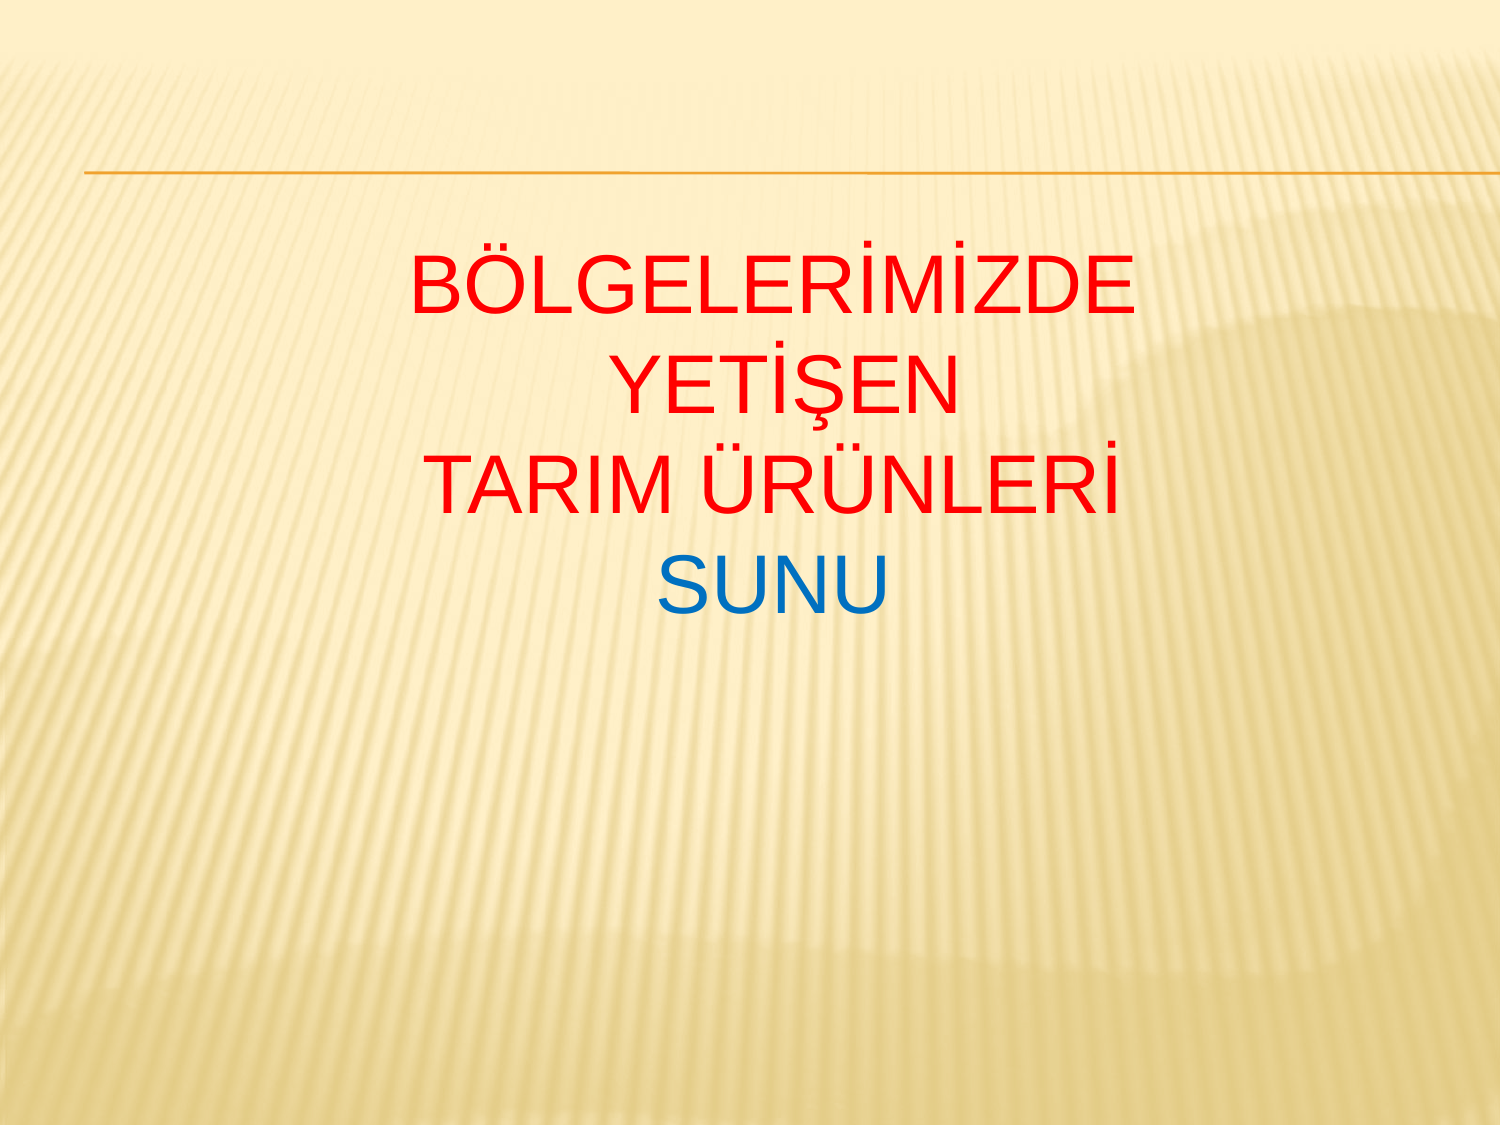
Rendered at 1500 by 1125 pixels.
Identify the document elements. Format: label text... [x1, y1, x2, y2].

text_box BÖLGELERİMİZDE YETİŞEN TARIM ÜRÜNLERİ SUNU [199, 222, 1348, 738]
text_box [596, 160, 808, 222]
